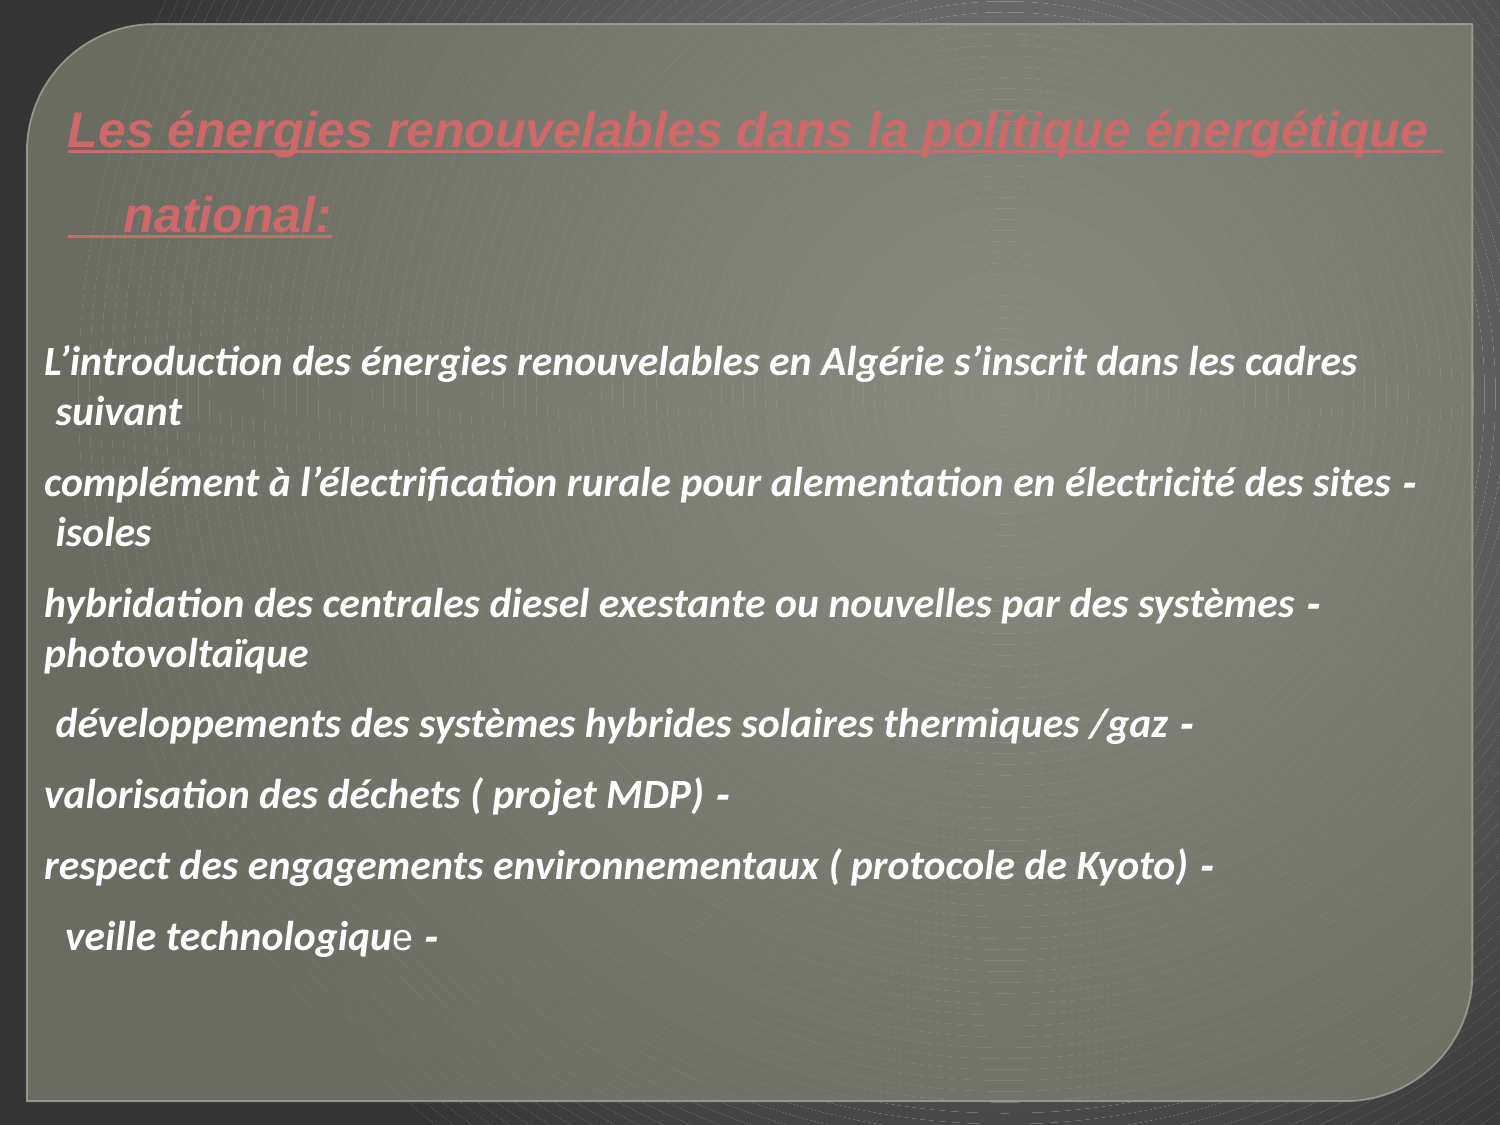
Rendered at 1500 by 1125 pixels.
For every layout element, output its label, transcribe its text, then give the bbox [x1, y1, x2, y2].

text_box L’introduction des énergies renouvelables en Algérie s’inscrit dans les cadres suivant - complément à l’électrification rurale pour alementation en électricité des sites isoles - hybridation des centrales diesel exestante ou nouvelles par des systèmes photovoltaïque - développements des systèmes hybrides solaires thermiques /gaz - valorisation des déchets ( projet MDP) - respect des engagements environnementaux ( protocole de Kyoto) - veille technologique [29, 326, 1477, 1024]
text_box Les énergies renouvelables dans la politique énergétique national: [53, 90, 1500, 250]
